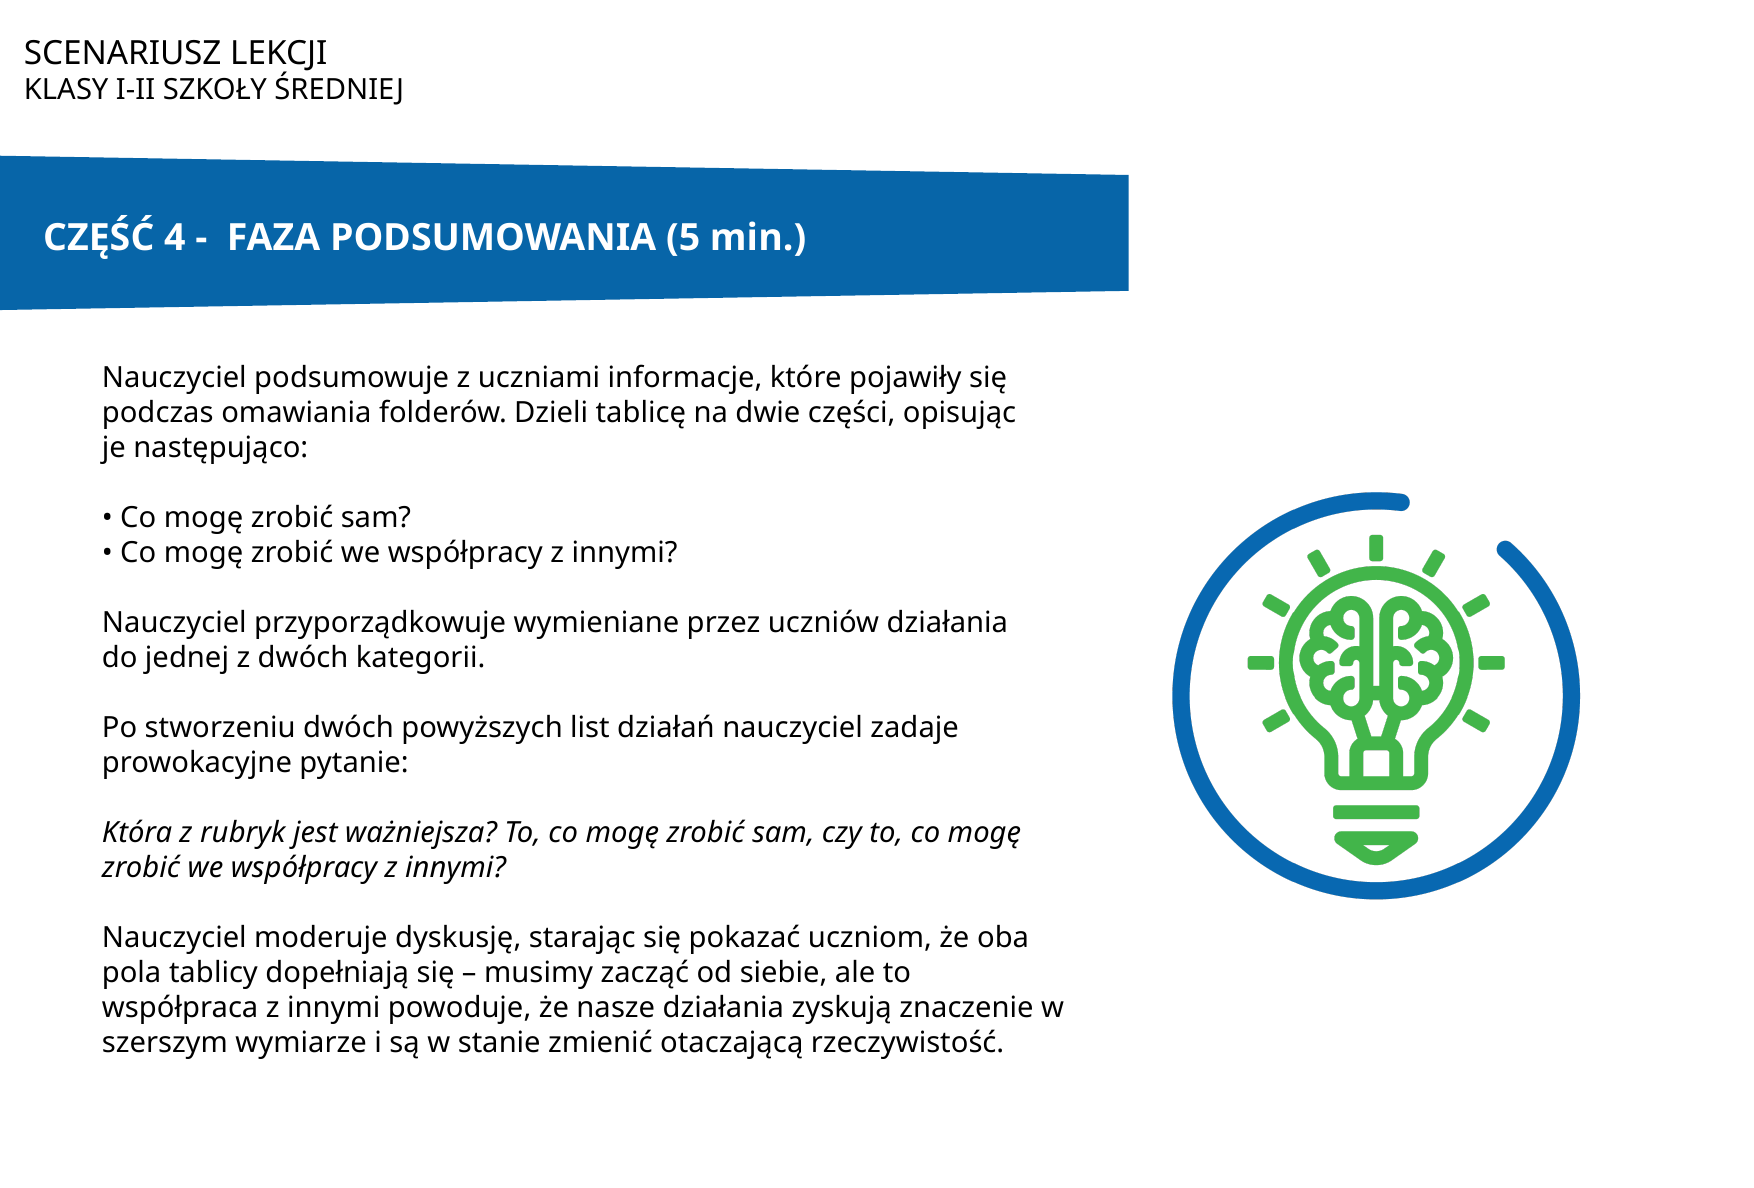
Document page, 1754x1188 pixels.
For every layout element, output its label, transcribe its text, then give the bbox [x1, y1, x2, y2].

text_box Nauczyciel podsumowuje z uczniami informacje, które pojawiły się podczas omawiania folderów. Dzieli tablicę na dwie części, opisując je następująco: • Co mogę zrobić sam? • Co mogę zrobić we współpracy z innymi? Nauczyciel przyporządkowuje wymieniane przez uczniów działania do jednej z dwóch kategorii. Po stworzeniu dwóch powyższych list działań nauczyciel zadaje prowokacyjne pytanie: Która z rubryk jest ważniejsza? To, co mogę zrobić sam, czy to, co mogę zrobić we współpracy z innymi? Nauczyciel moderuje dyskusję, starając się pokazać uczniom, że oba pola tablicy dopełniają się – musimy zacząć od siebie, ale to współpraca z innymi powoduje, że nasze działania zyskują znaczenie w szerszym wymiarze i są w stanie zmienić otaczającą rzeczywistość. [87, 351, 1089, 1106]
text_box CZĘŚĆ 4 - FAZA PODSUMOWANIA (5 min.) [28, 205, 1203, 266]
picture [1128, 452, 1624, 943]
text_box [0, 154, 1130, 312]
text_box SCENARIUSZ LEKCJI KLASY I-II SZKOŁY ŚREDNIEJ [9, 23, 475, 114]
